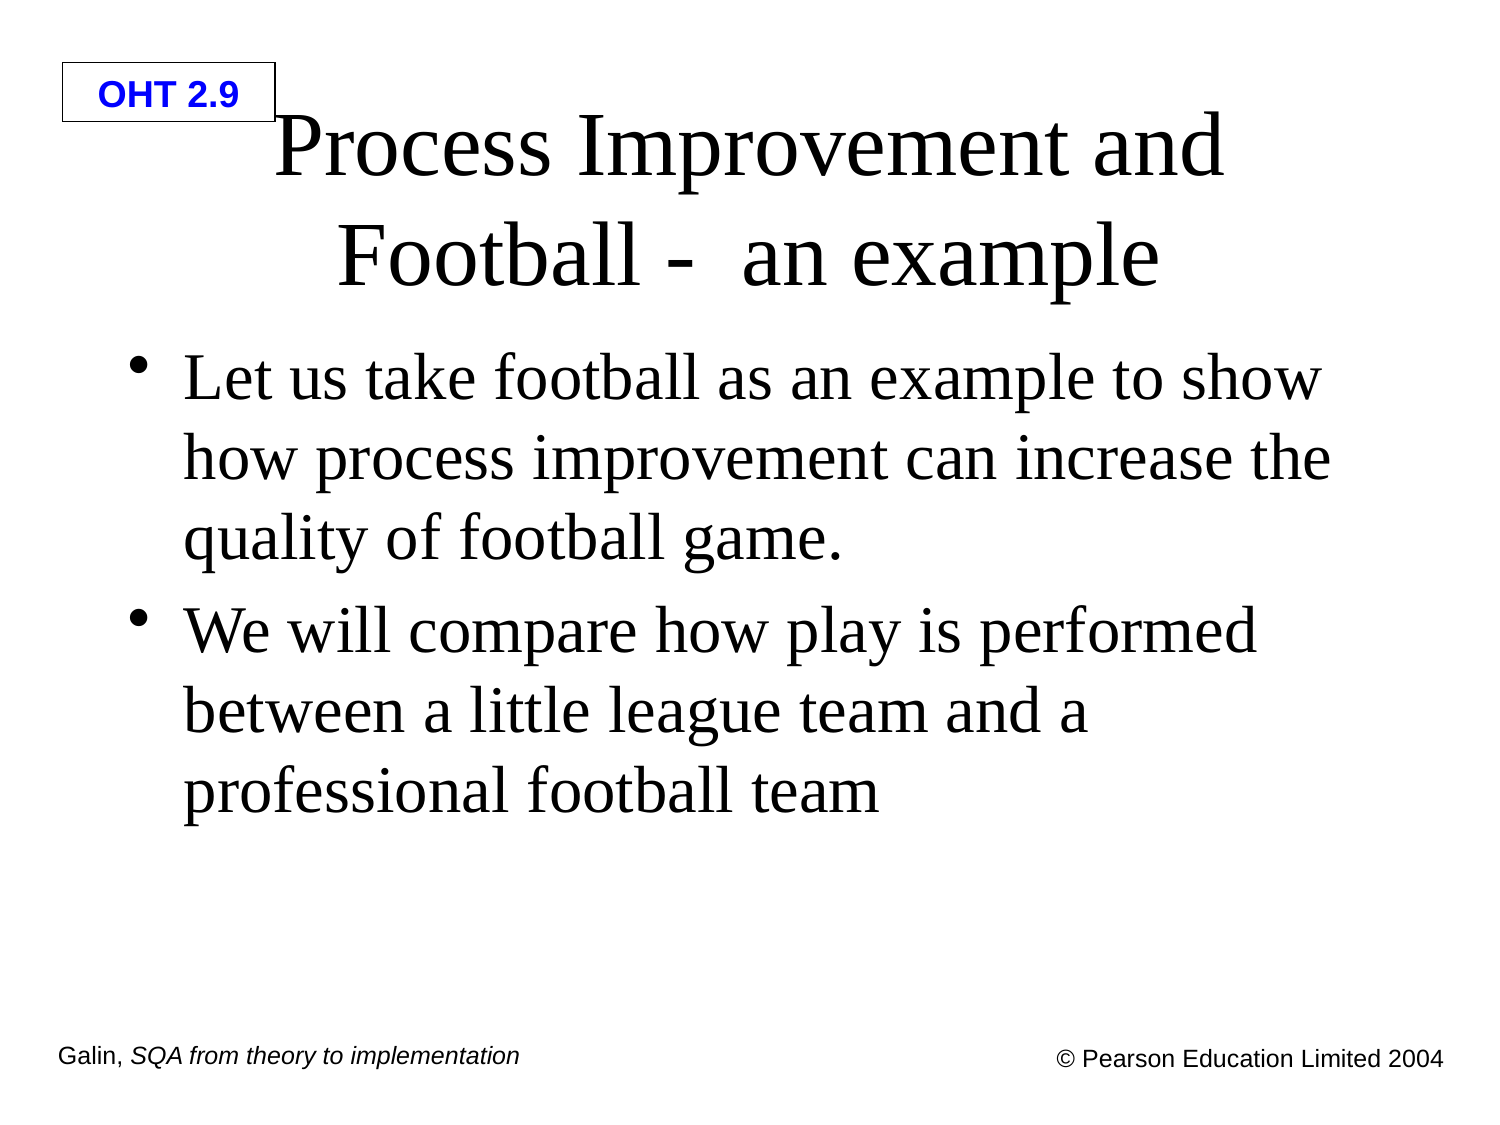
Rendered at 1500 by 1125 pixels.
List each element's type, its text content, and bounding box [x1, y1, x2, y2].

list Let us take football as an example to show how process improvement can increase the quality of football game. We will compare how play is performed between a little league team and a professional football team [112, 324, 1388, 1001]
title Process Improvement and Football - an example [112, 99, 1388, 288]
